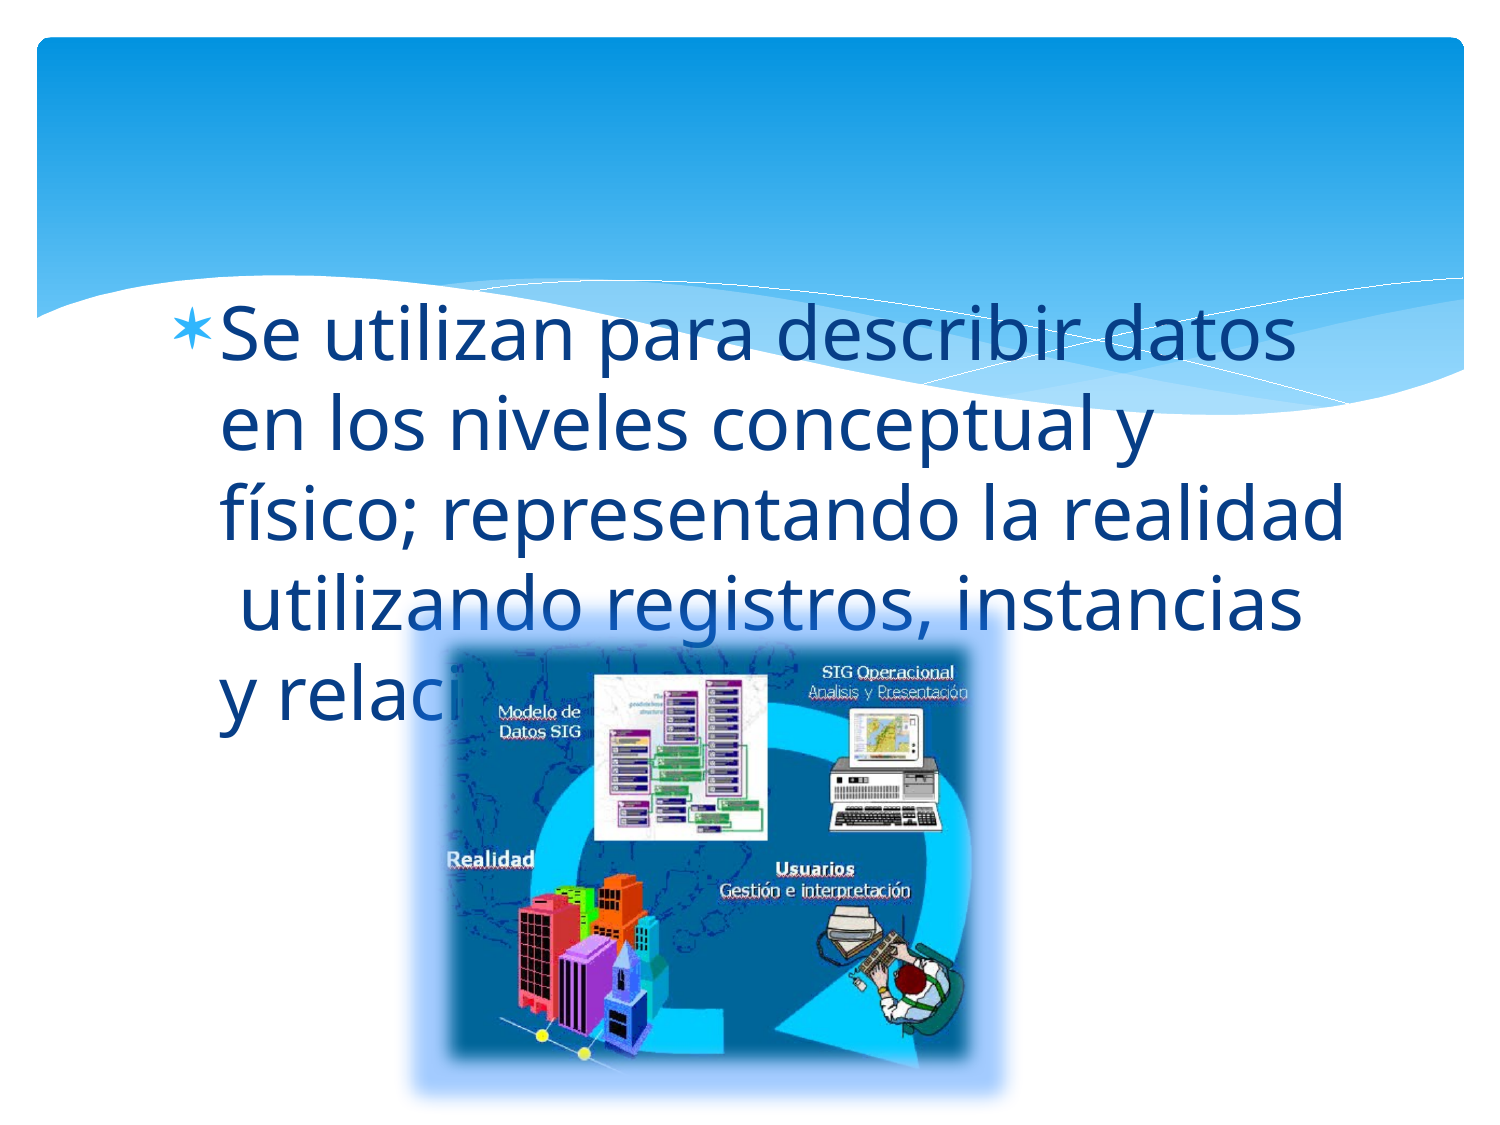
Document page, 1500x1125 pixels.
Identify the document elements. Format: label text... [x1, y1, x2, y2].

list Se utilizan para describir datos en los niveles conceptual y físico; representando la realidad utilizando registros, instancias y relaciones. [159, 277, 1375, 844]
picture [430, 629, 987, 1079]
